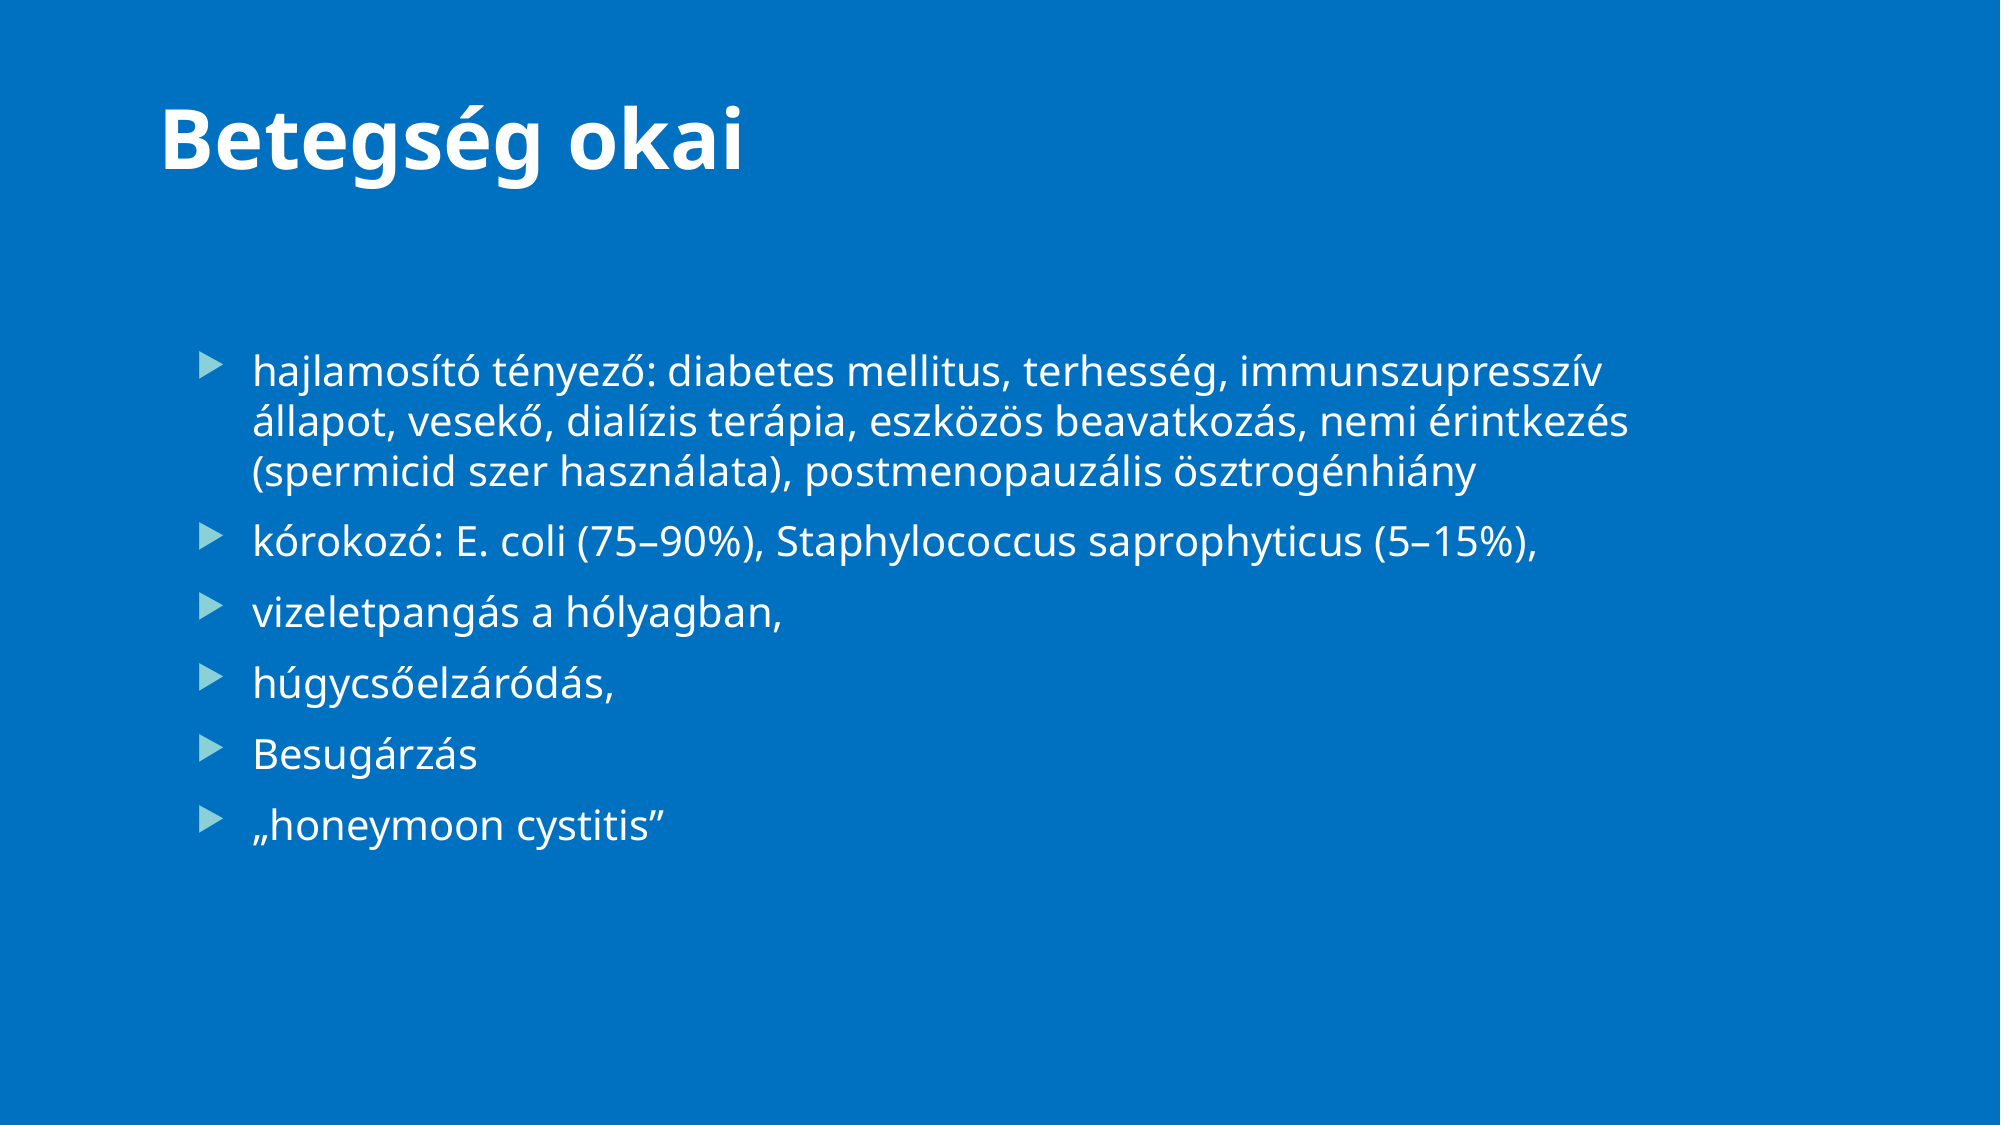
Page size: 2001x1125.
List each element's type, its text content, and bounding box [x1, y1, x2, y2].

list hajlamosító tényező: diabetes mellitus, terhesség, immunszupresszív állapot, vesekő, dialízis terápia, eszközös beavatkozás, nemi érintkezés (spermicid szer használata), postmenopauzális ösztrogénhiány kórokozó: E. coli (75–90%), Staphylococcus saprophyticus (5–15%), vizeletpangás a hólyagban, húgycsőelzáródás, Besugárzás „honeymoon cystitis” [181, 336, 1649, 1025]
title Betegség okai [144, 78, 1494, 204]
